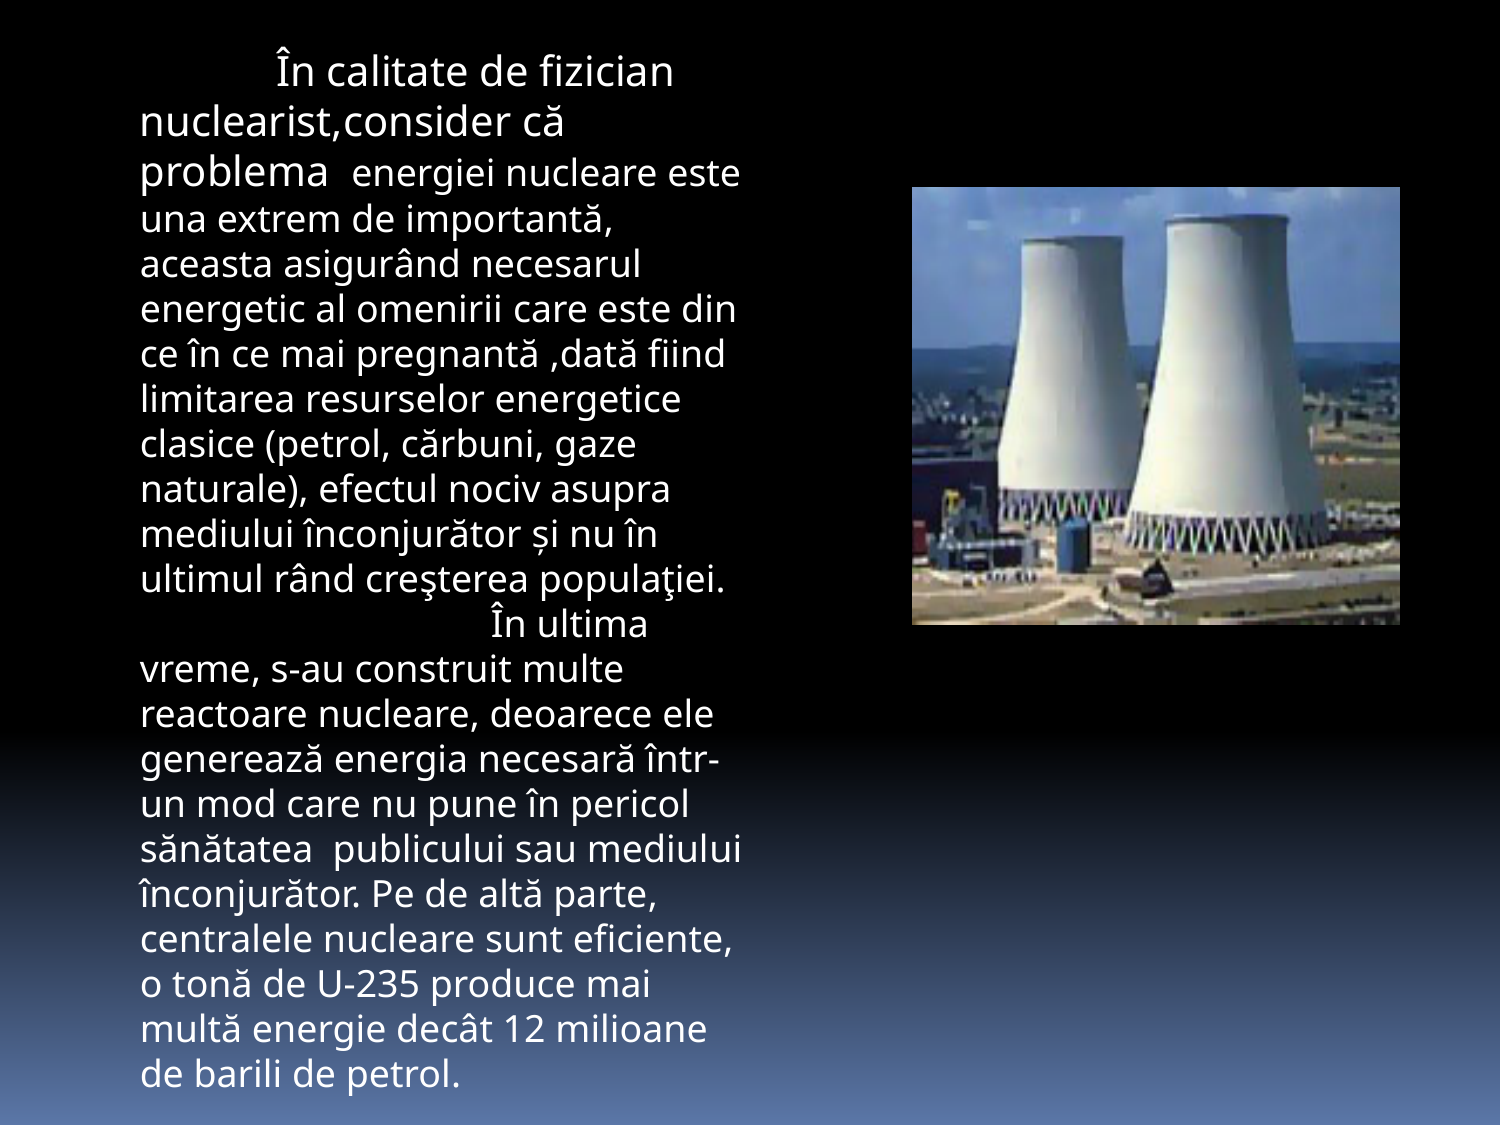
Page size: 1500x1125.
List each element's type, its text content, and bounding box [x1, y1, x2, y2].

text_box În calitate de fizician nuclearist,consider că problema energiei nucleare este una extrem de importantă, aceasta asigurând necesarul energetic al omenirii care este din ce în ce mai pregnantă ,dată fiind limitarea resurselor energetice clasice (petrol, cărbuni, gaze naturale), efectul nociv asupra mediului înconjurător şi nu în ultimul rând creşterea populaţiei. În ultima vreme, s-au construit multe reactoare nucleare, deoarece ele generează energia necesară într-un mod care nu pune în pericol sănătatea publicului sau mediului înconjurător. Pe de altă parte, centralele nucleare sunt eficiente, o tonă de U-235 produce mai multă energie decât 12 milioane de barili de petrol. [125, 37, 763, 1103]
picture [912, 186, 1401, 626]
